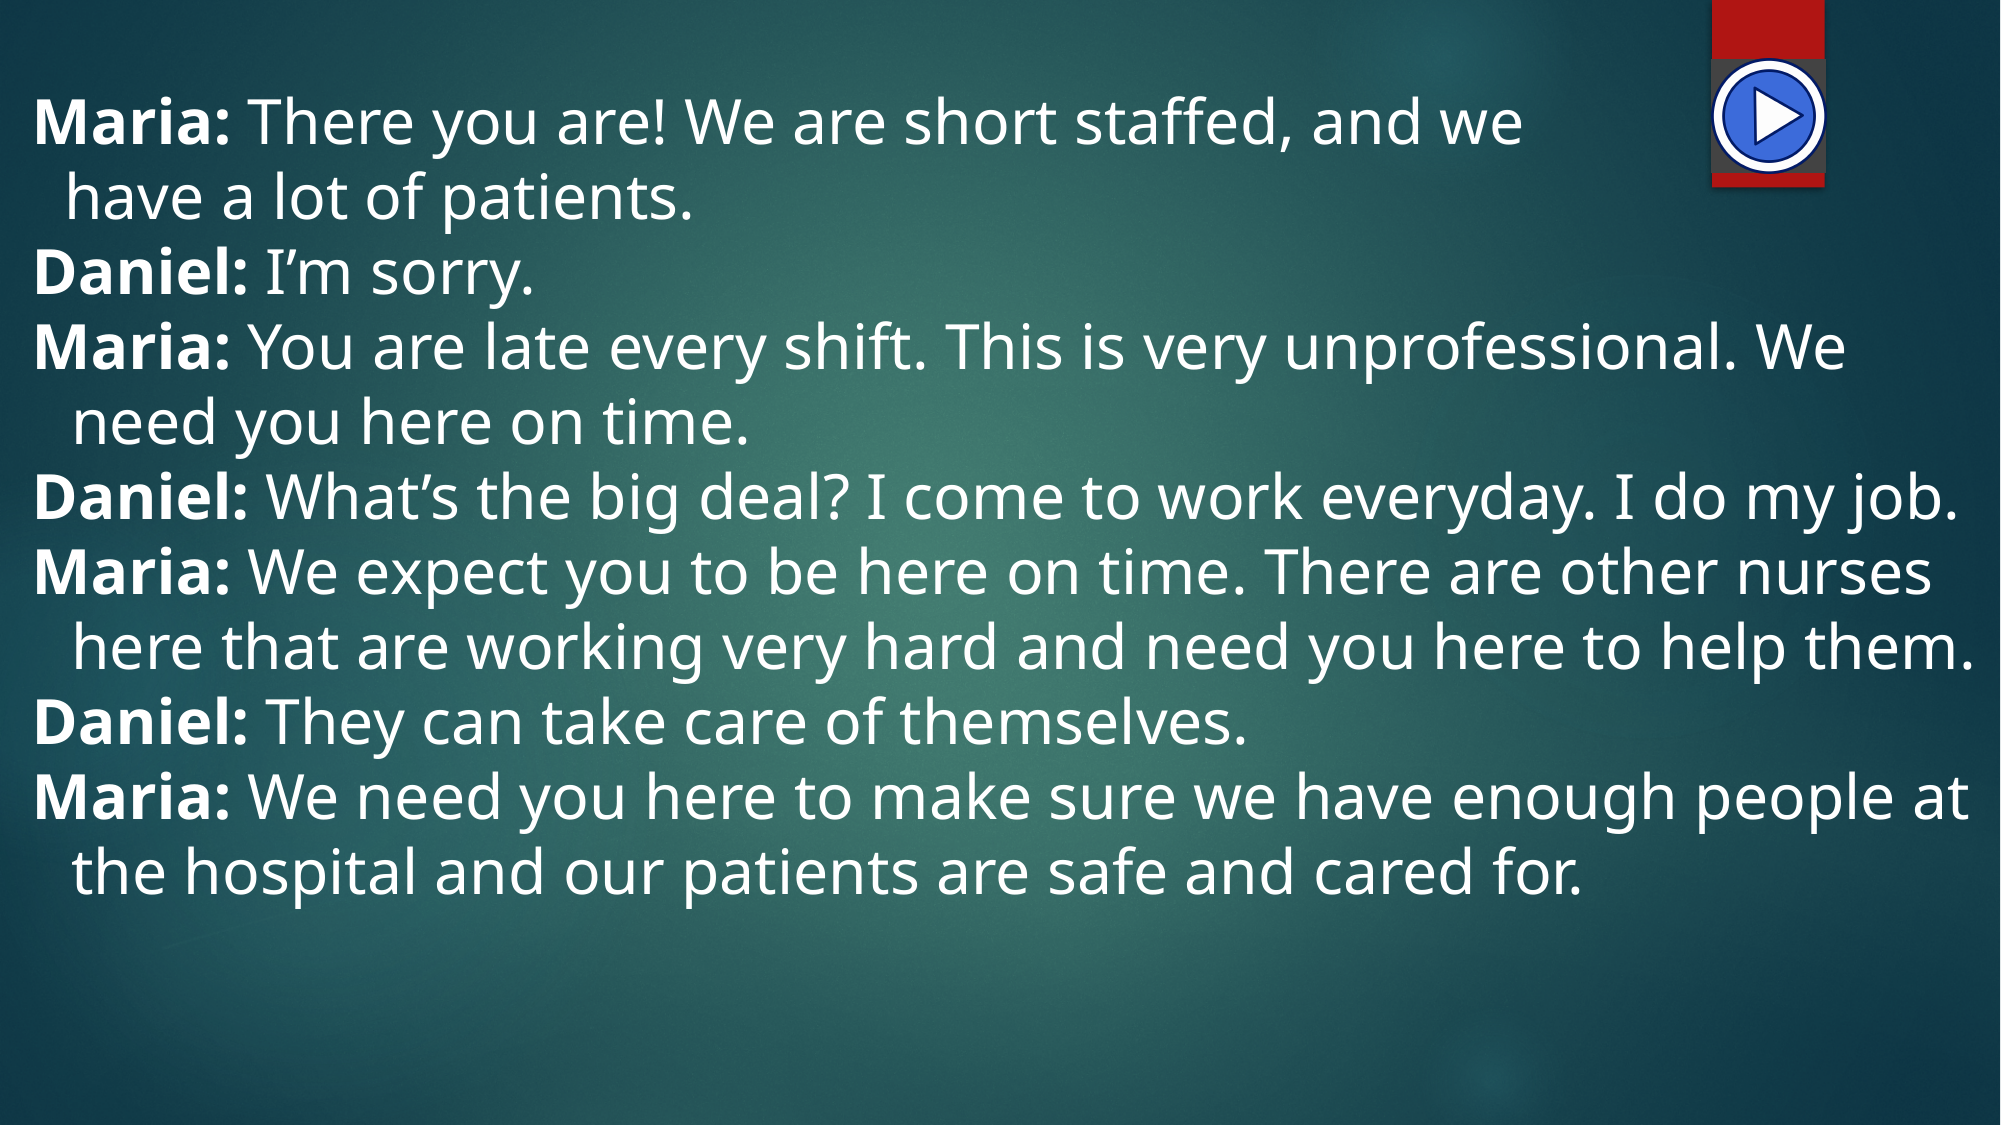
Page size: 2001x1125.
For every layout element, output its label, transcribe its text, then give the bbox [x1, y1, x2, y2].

list Maria: There you are! We are short staffed, and we have a lot of patients. Daniel: I’m sorry. Maria: You are late every shift. This is very unprofessional. We need you here on time. Daniel: What’s the big deal? I come to work everyday. I do my job. Maria: We expect you to be here on time. There are other nurses here that are working very hard and need you here to help them. Daniel: They can take care of themselves. Maria: We need you here to make sure we have enough people at the hospital and our patients are safe and cared for. [0, 0, 2000, 1125]
picture [1710, 57, 1828, 175]
